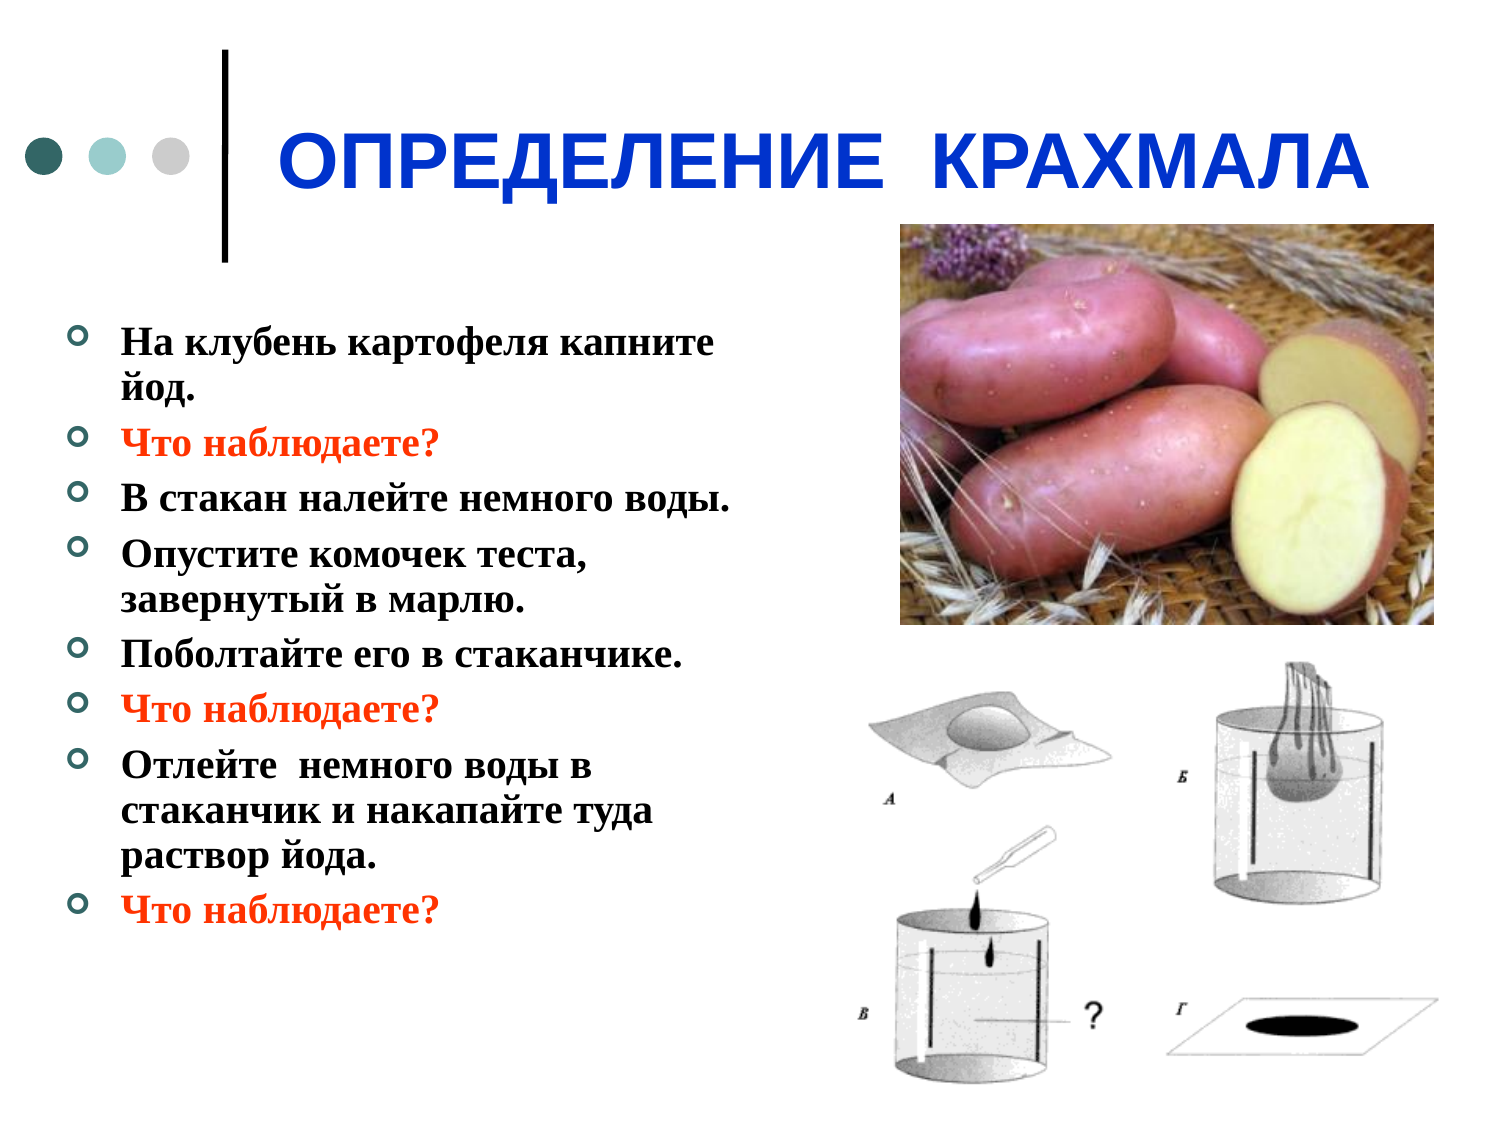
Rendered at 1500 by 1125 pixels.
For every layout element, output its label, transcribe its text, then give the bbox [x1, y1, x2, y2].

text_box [824, 640, 1467, 1100]
text_box ОПРЕДЕЛЕНИЕ КРАХМАЛА [249, 31, 1400, 282]
text_box На клубень картофеля капните йод. Что наблюдаете? В стакан налейте немного воды. Опустите комочек теста, завернутый в марлю. Поболтайте его в стаканчике. Что наблюдаете? Отлейте немного воды в стаканчик и накапайте туда раствор йода. Что наблюдаете? [49, 312, 788, 996]
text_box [899, 224, 1434, 625]
